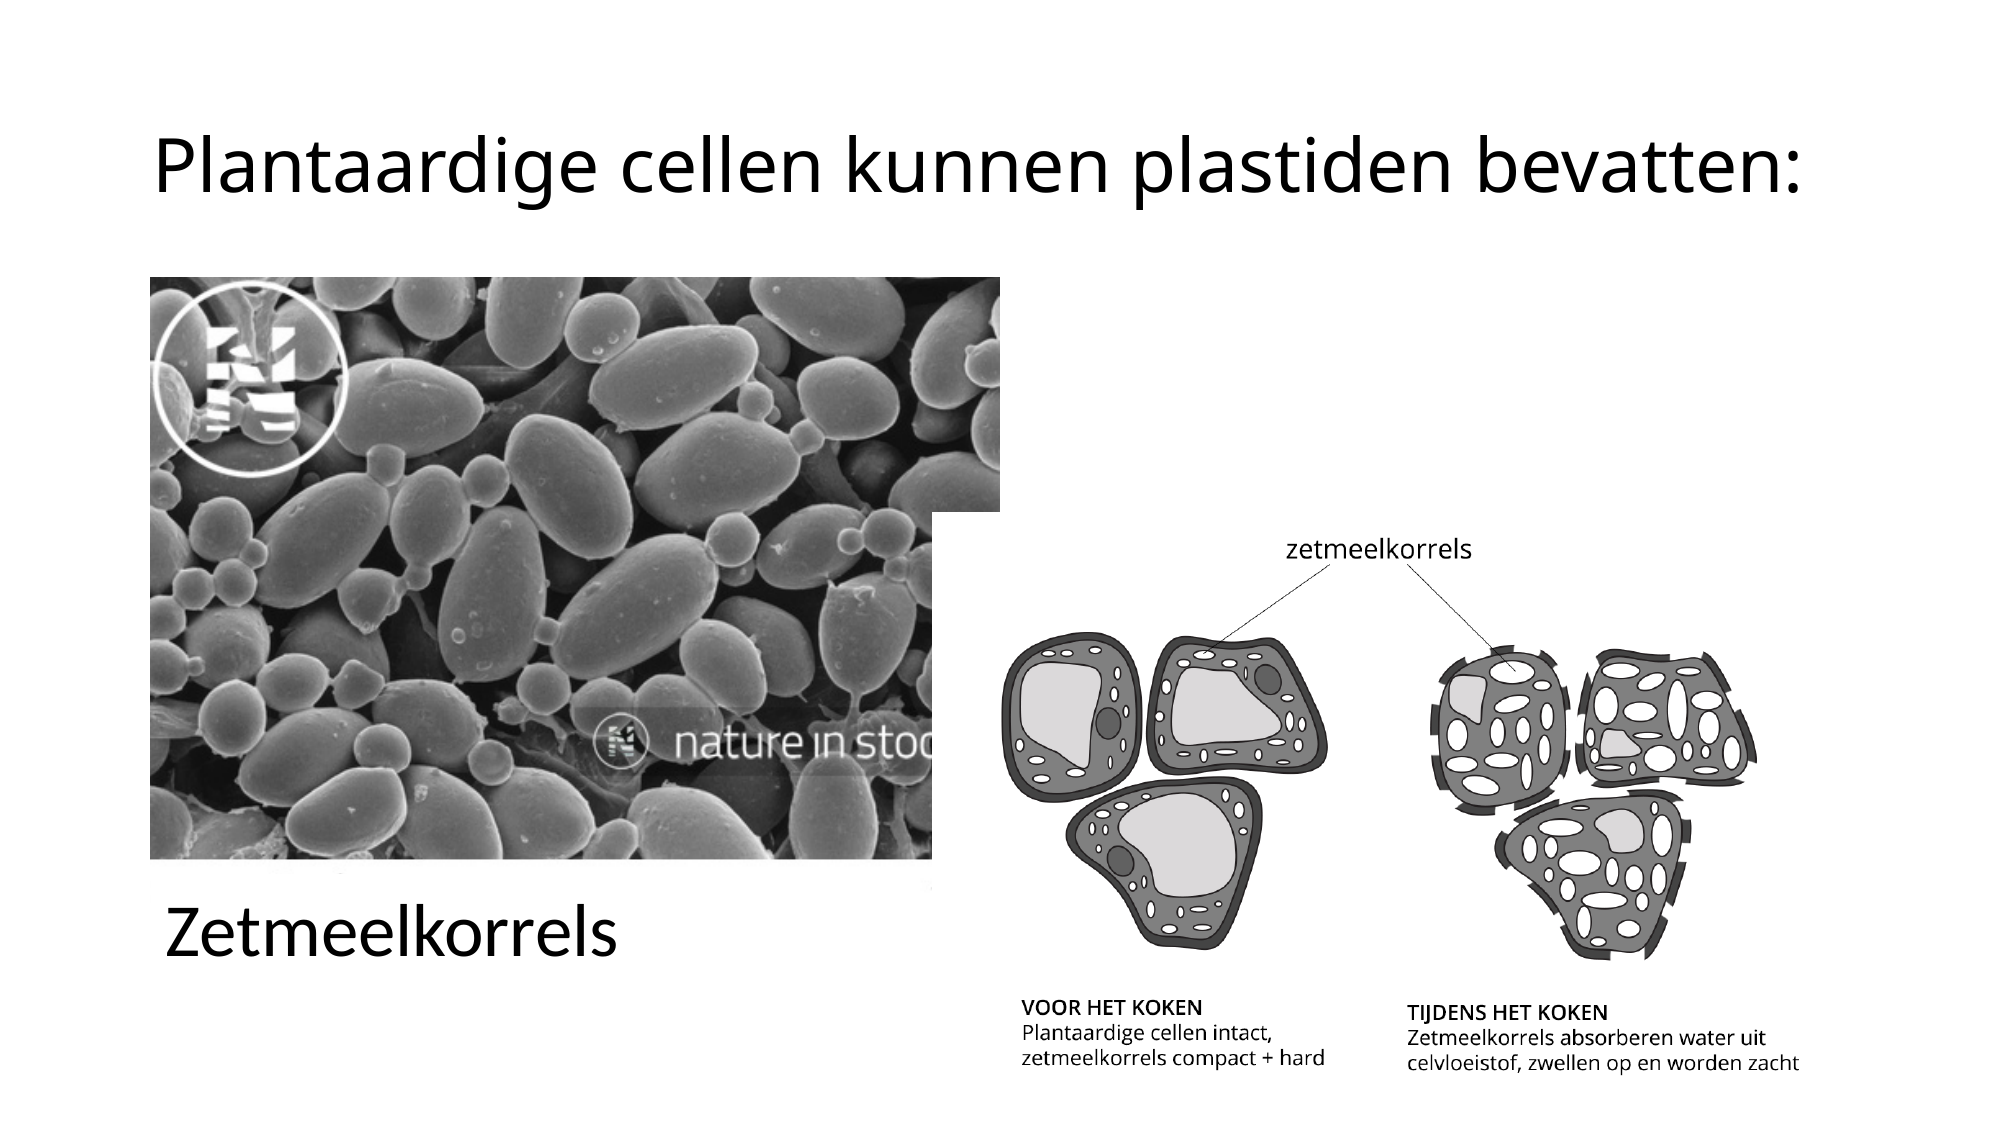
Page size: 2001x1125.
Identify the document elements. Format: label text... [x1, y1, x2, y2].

title Plantaardige cellen kunnen plastiden bevatten: [137, 59, 1863, 278]
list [150, 277, 1000, 917]
text_box Zetmeelkorrels [150, 917, 863, 979]
picture [932, 512, 1824, 1108]
